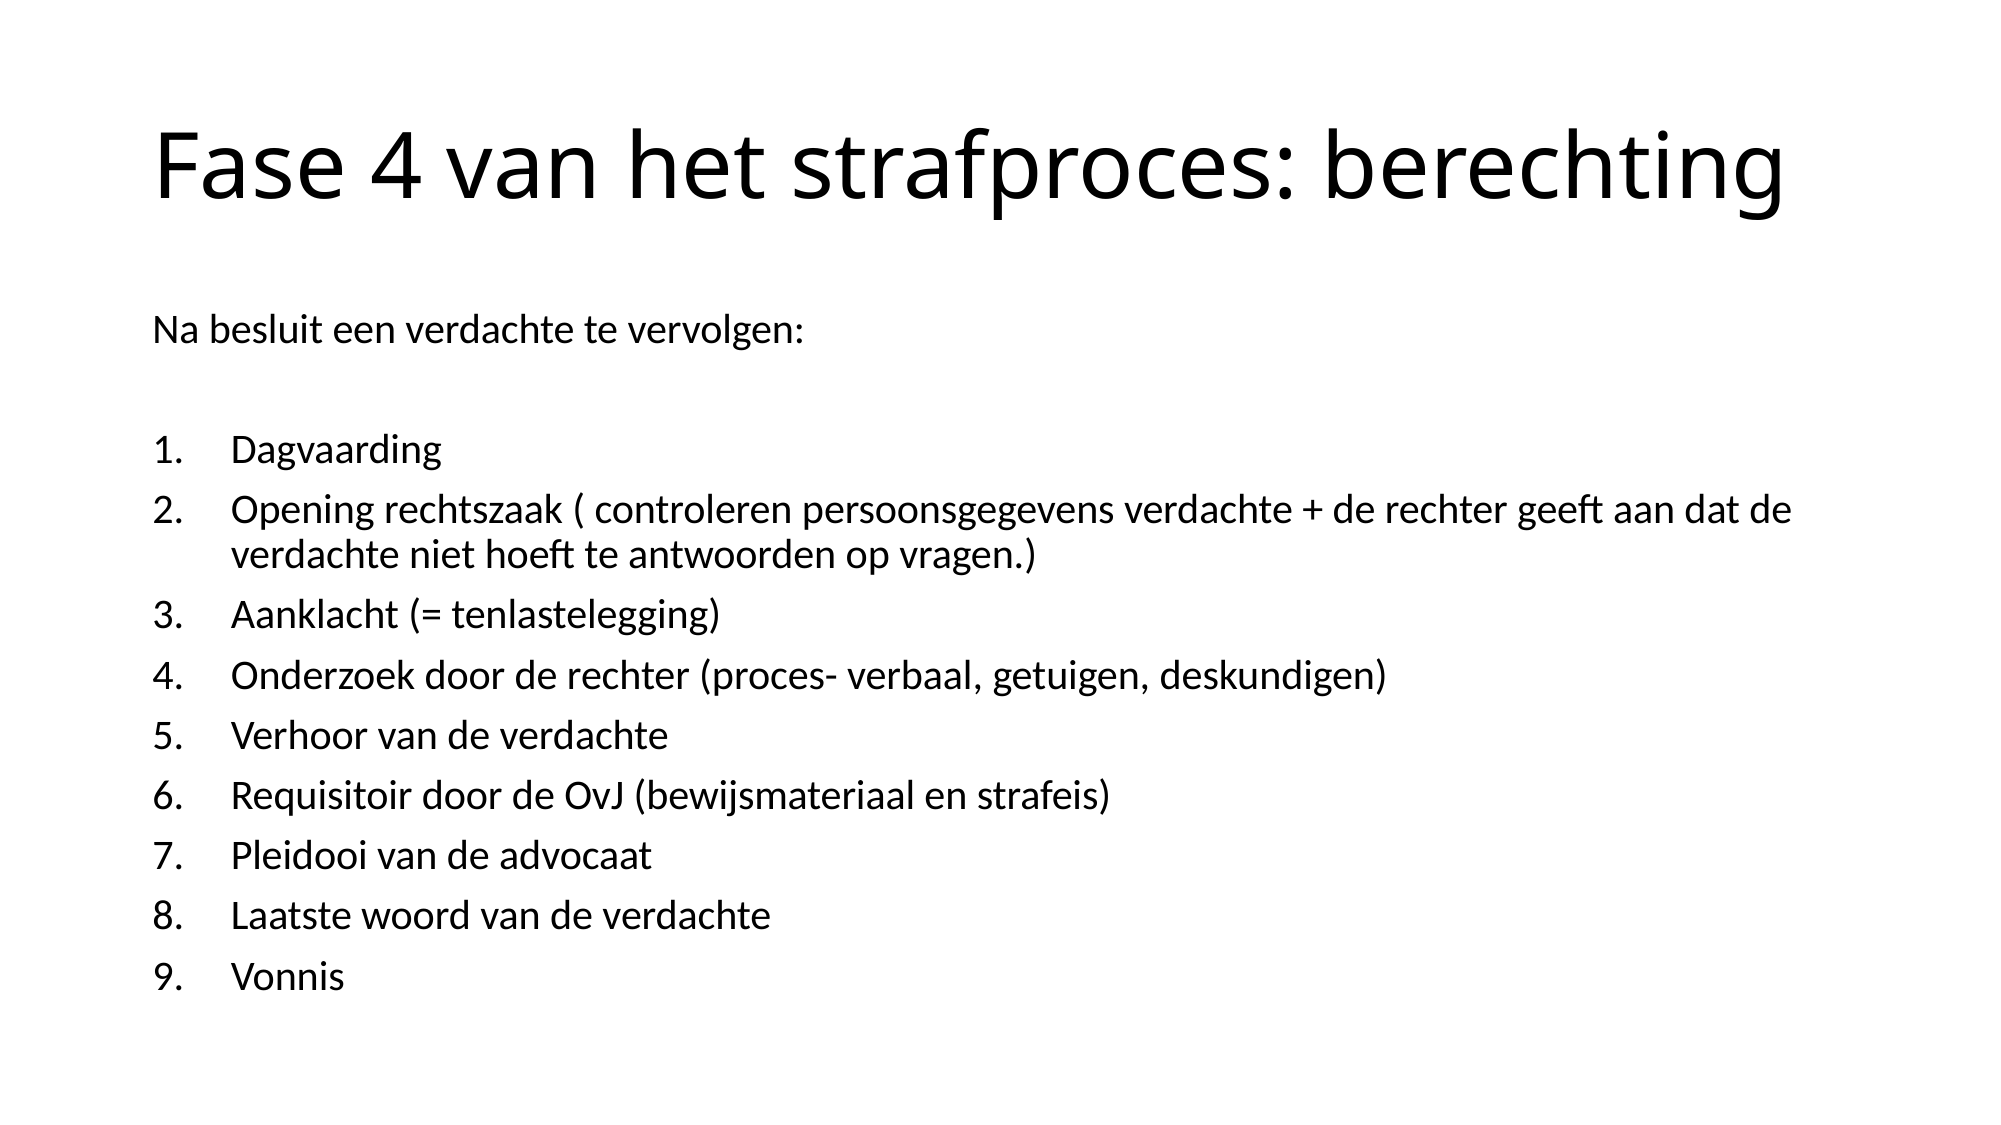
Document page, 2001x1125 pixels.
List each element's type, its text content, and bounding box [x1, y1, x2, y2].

list Na besluit een verdachte te vervolgen: Dagvaarding Opening rechtszaak ( controleren persoonsgegevens verdachte + de rechter geeft aan dat de verdachte niet hoeft te antwoorden op vragen.) Aanklacht (= tenlastelegging) Onderzoek door de rechter (proces- verbaal, getuigen, deskundigen) Verhoor van de verdachte Requisitoir door de OvJ (bewijsmateriaal en strafeis) Pleidooi van de advocaat Laatste woord van de verdachte Vonnis [137, 299, 1863, 1014]
title Fase 4 van het strafproces: berechting [137, 59, 1863, 278]
